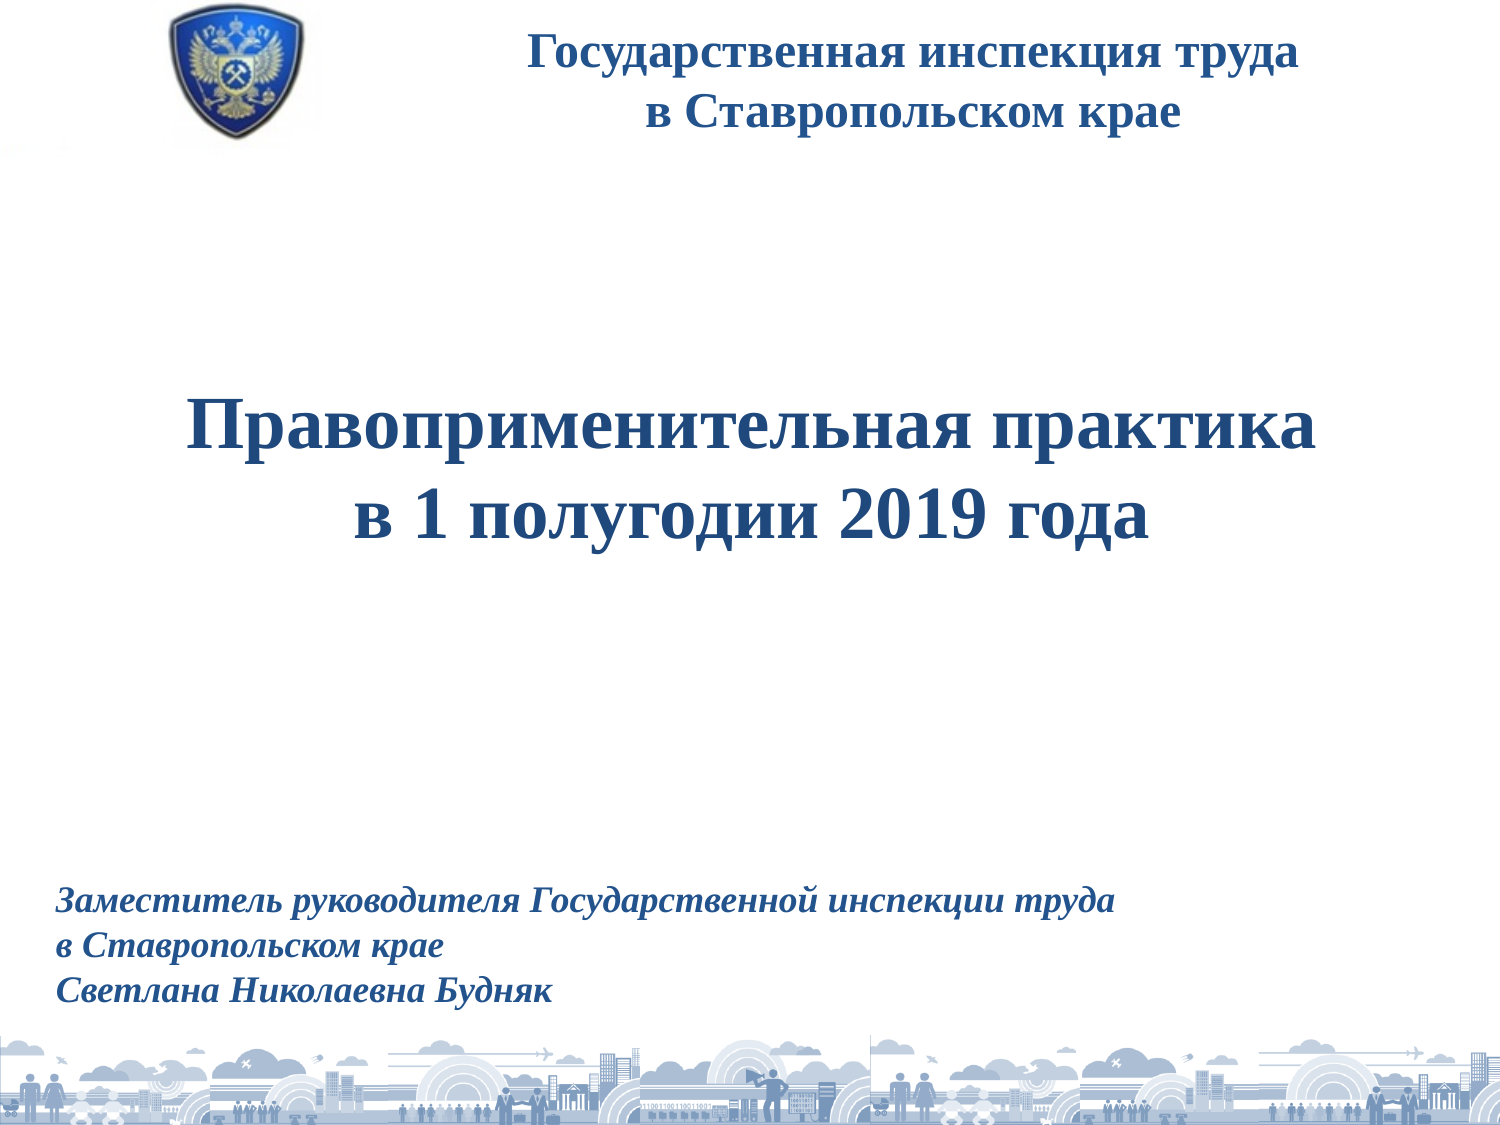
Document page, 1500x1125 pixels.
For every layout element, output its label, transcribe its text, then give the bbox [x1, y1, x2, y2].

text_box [0, 1035, 1500, 1125]
text_box Государственная инспекция труда в Ставропольском крае [477, 10, 1500, 145]
text_box Заместитель руководителя Государственной инспекции труда в Ставропольском крае Светлана Николаевна Будняк [41, 822, 1436, 1034]
title Правоприменительная практика в 1 полугодии 2019 года [76, 314, 1428, 704]
picture [0, 0, 473, 157]
